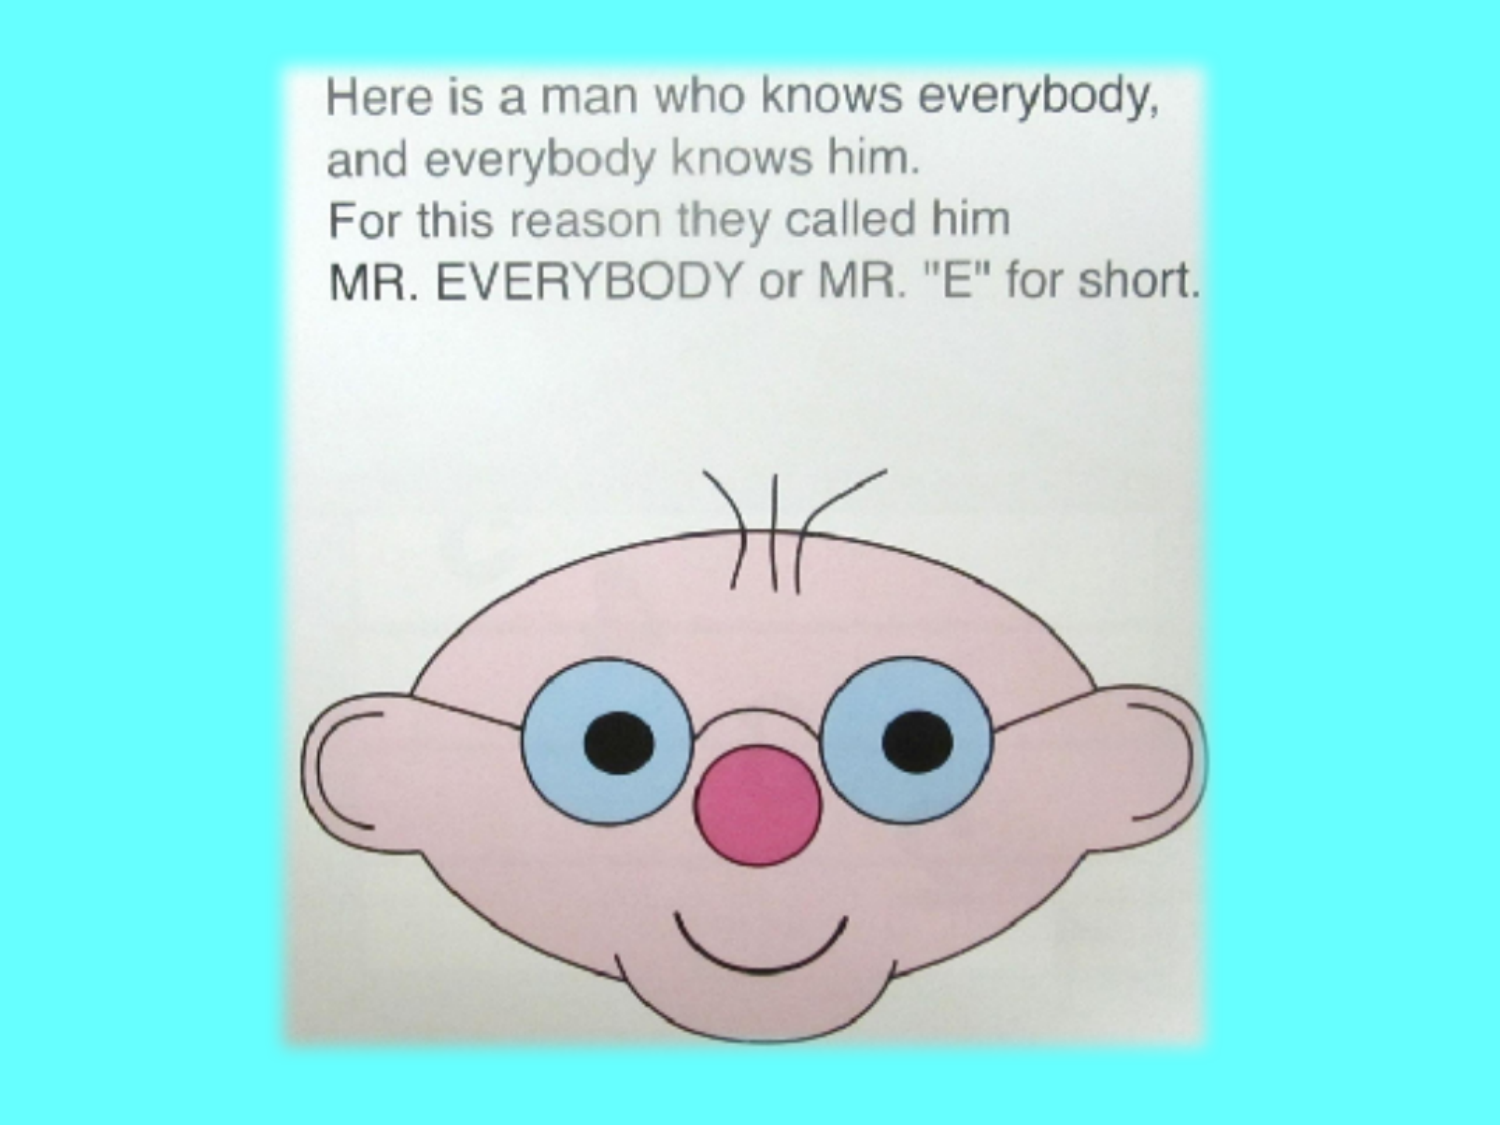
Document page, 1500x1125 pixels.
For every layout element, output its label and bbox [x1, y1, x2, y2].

picture [265, 49, 1226, 1065]
